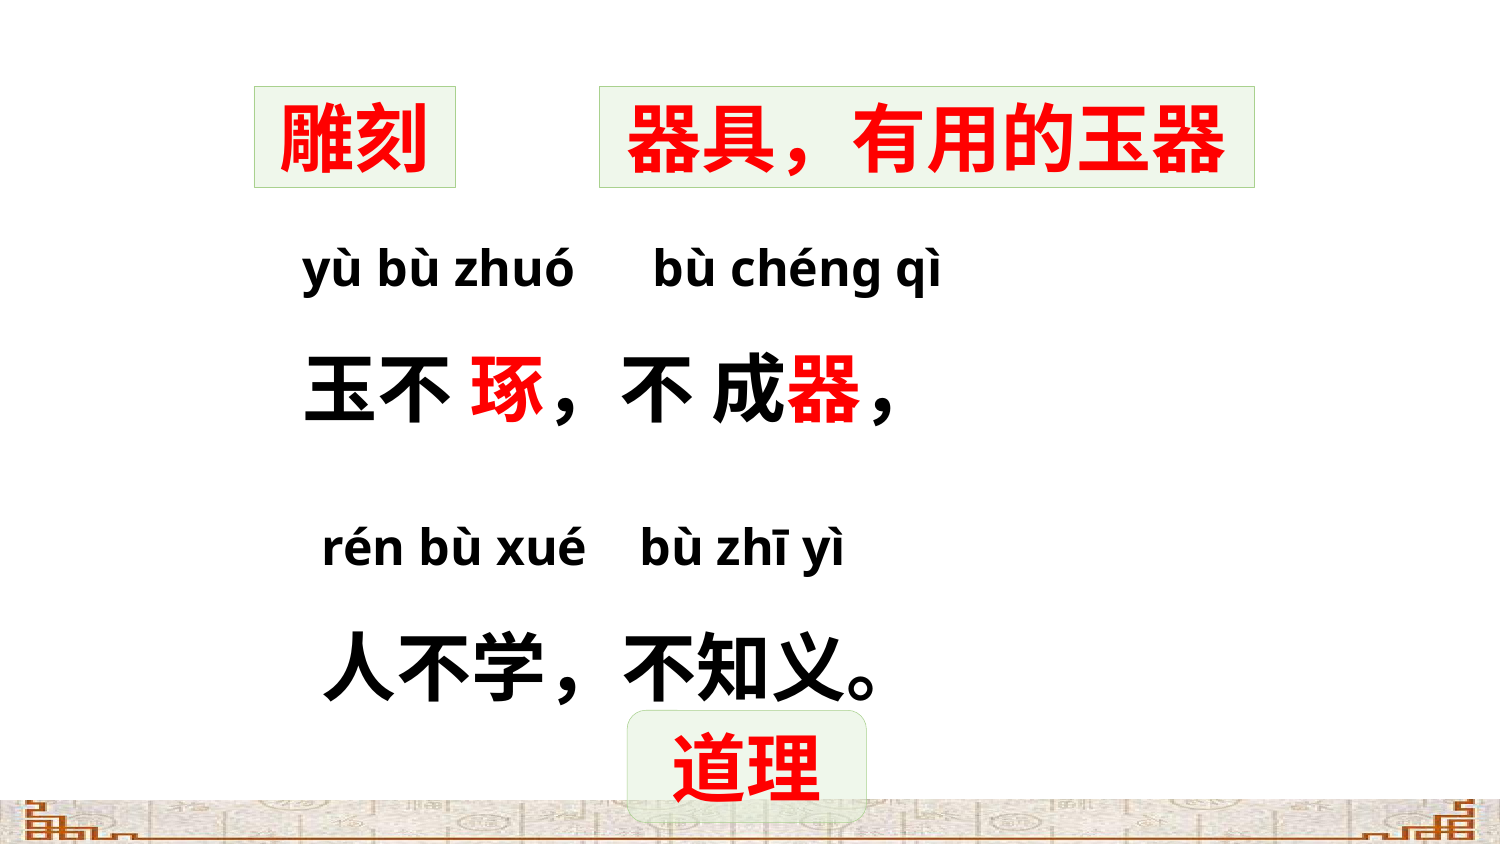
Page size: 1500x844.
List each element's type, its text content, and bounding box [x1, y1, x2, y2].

text_box yù bù zhuó bù chénɡ qì 玉不 琢，不 成器， [291, 200, 1026, 438]
text_box 道理 [627, 710, 867, 823]
text_box rén bù xué bù zhī yì 人不学，不知义。 [310, 480, 1000, 717]
picture [0, 799, 1500, 844]
text_box 雕刻 [253, 86, 456, 188]
text_box 器具，有用的玉器 [599, 86, 1255, 188]
